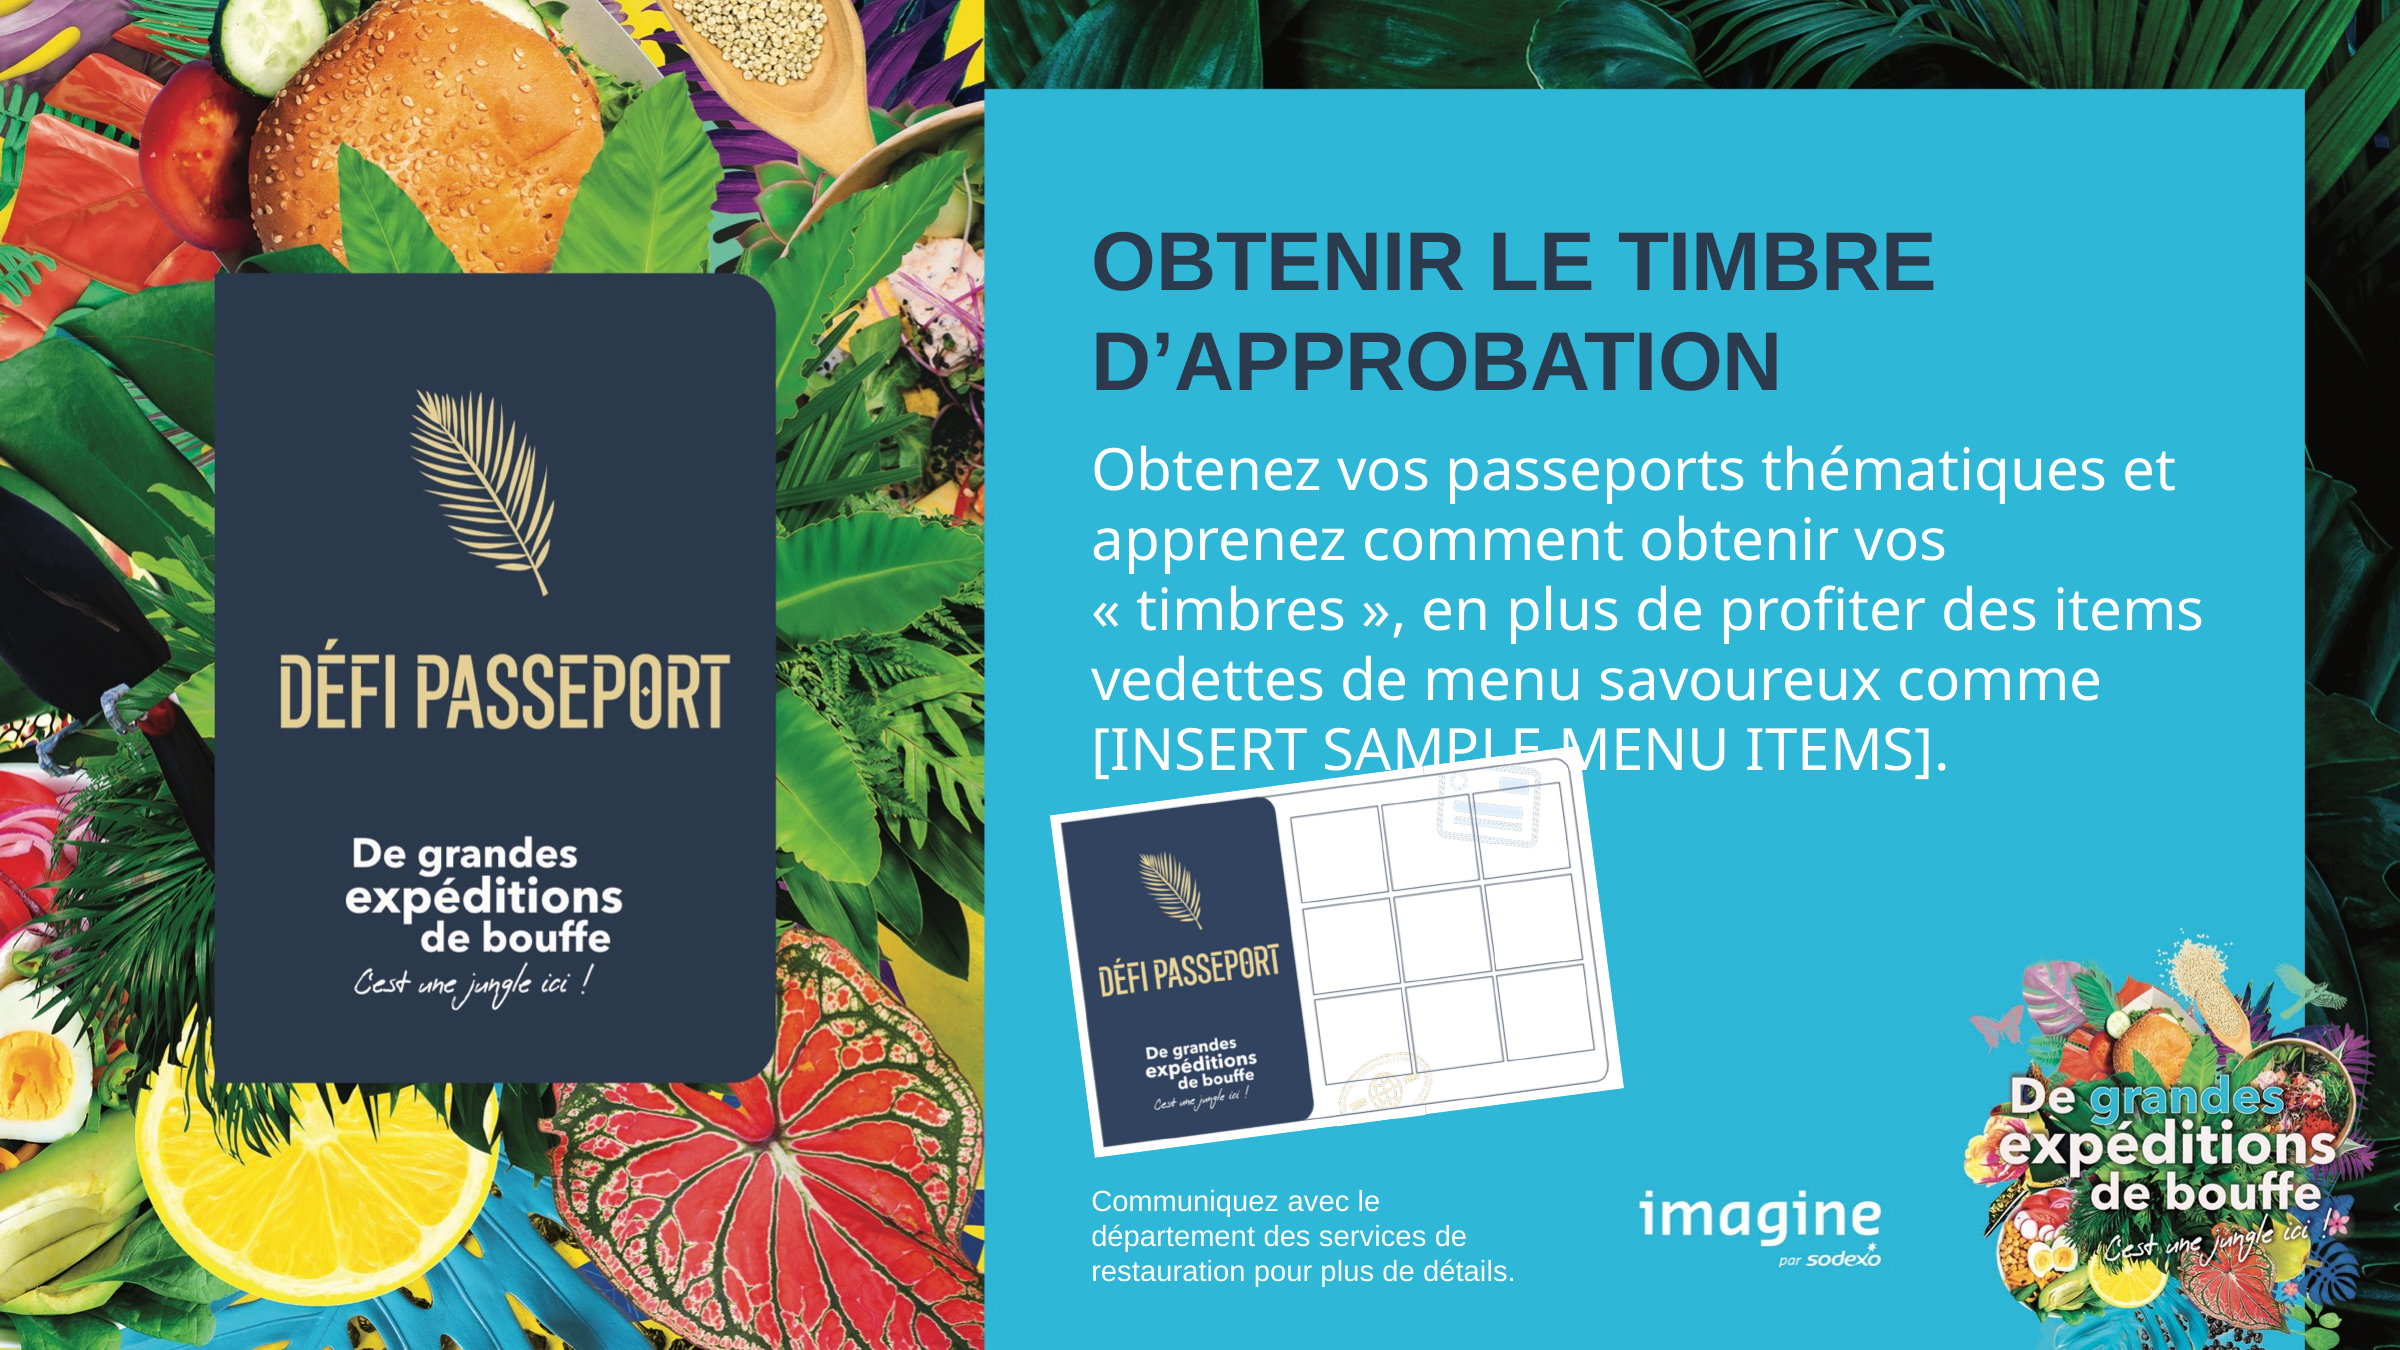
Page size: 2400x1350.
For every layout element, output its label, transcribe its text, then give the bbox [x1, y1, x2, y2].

text_box OBTENIR LE TIMBRE D’APPROBATION [1076, 200, 2204, 339]
picture [0, 0, 2400, 1350]
text_box Obtenez vos passeports thématiques et apprenez comment obtenir vos « timbres », en plus de profiter des items vedettes de menu savoureux comme [INSERT SAMPLE MENU ITEMS]. [1076, 425, 2269, 797]
text_box Communiquez avec le département des services de restauration pour plus de détails. [1076, 1174, 1541, 1295]
